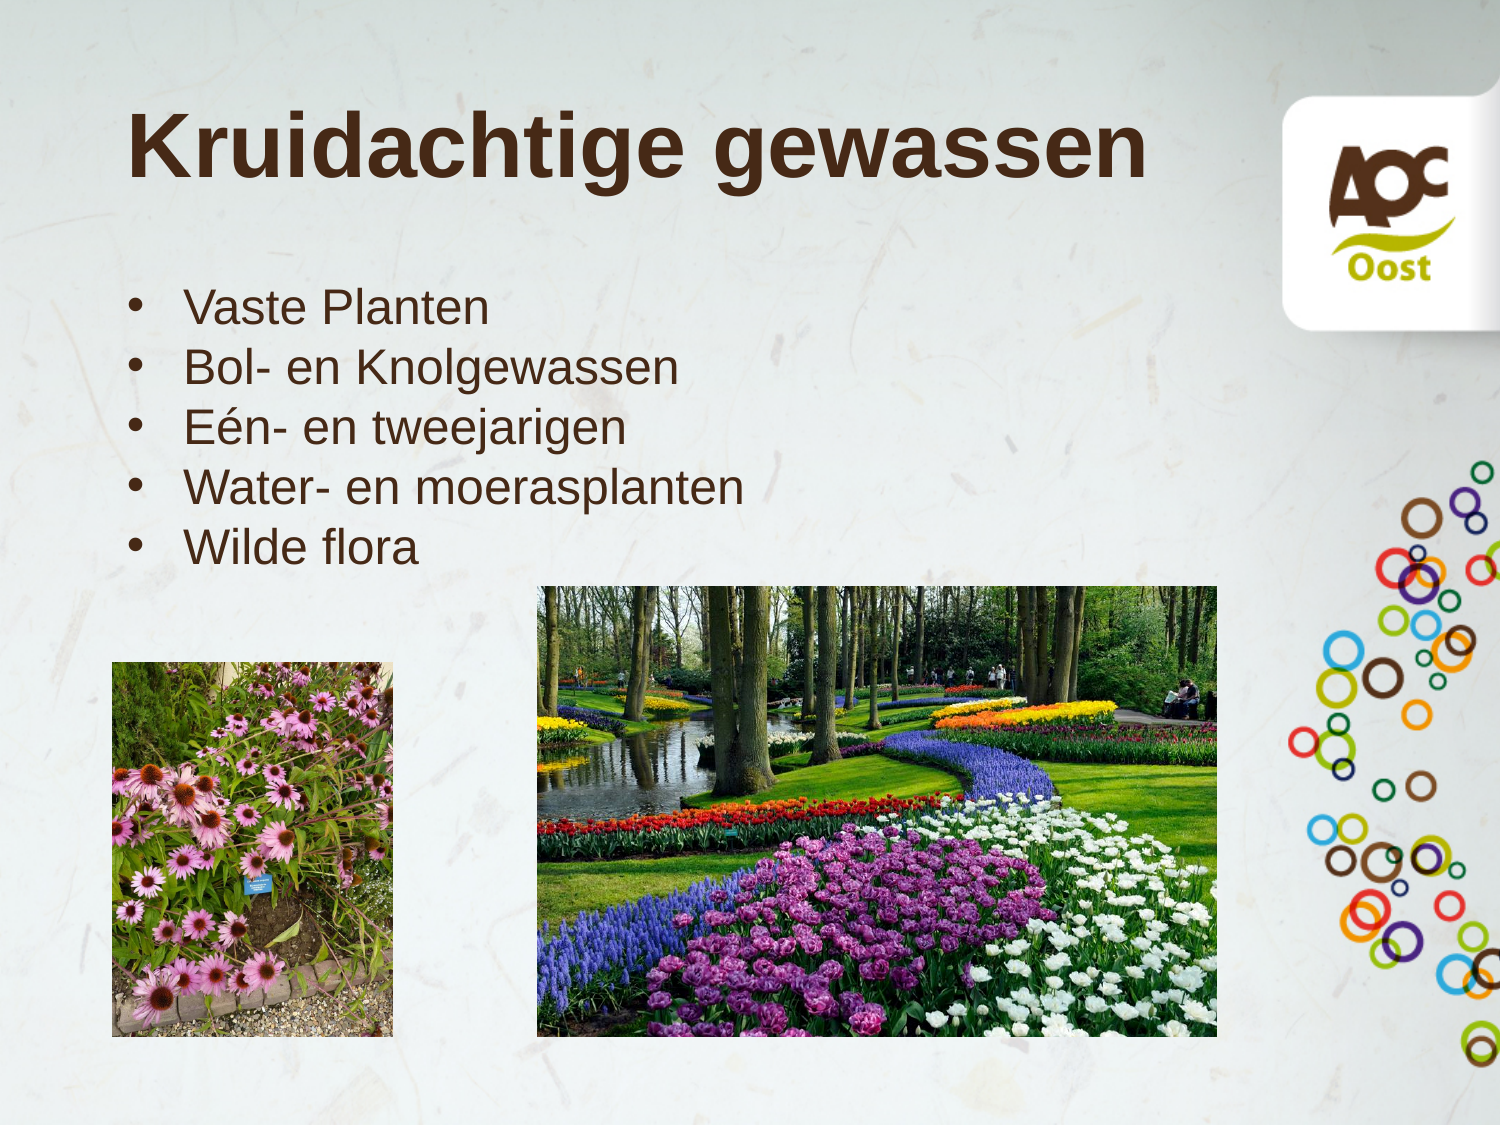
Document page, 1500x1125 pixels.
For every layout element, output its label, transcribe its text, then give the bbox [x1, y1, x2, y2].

title Kruidachtige gewassen [112, 78, 1199, 256]
picture [0, 0, 1500, 1125]
subtitle Vaste Planten Bol- en Knolgewassen Eén- en tweejarigen Water- en moerasplanten Wilde flora [112, 267, 1199, 1012]
